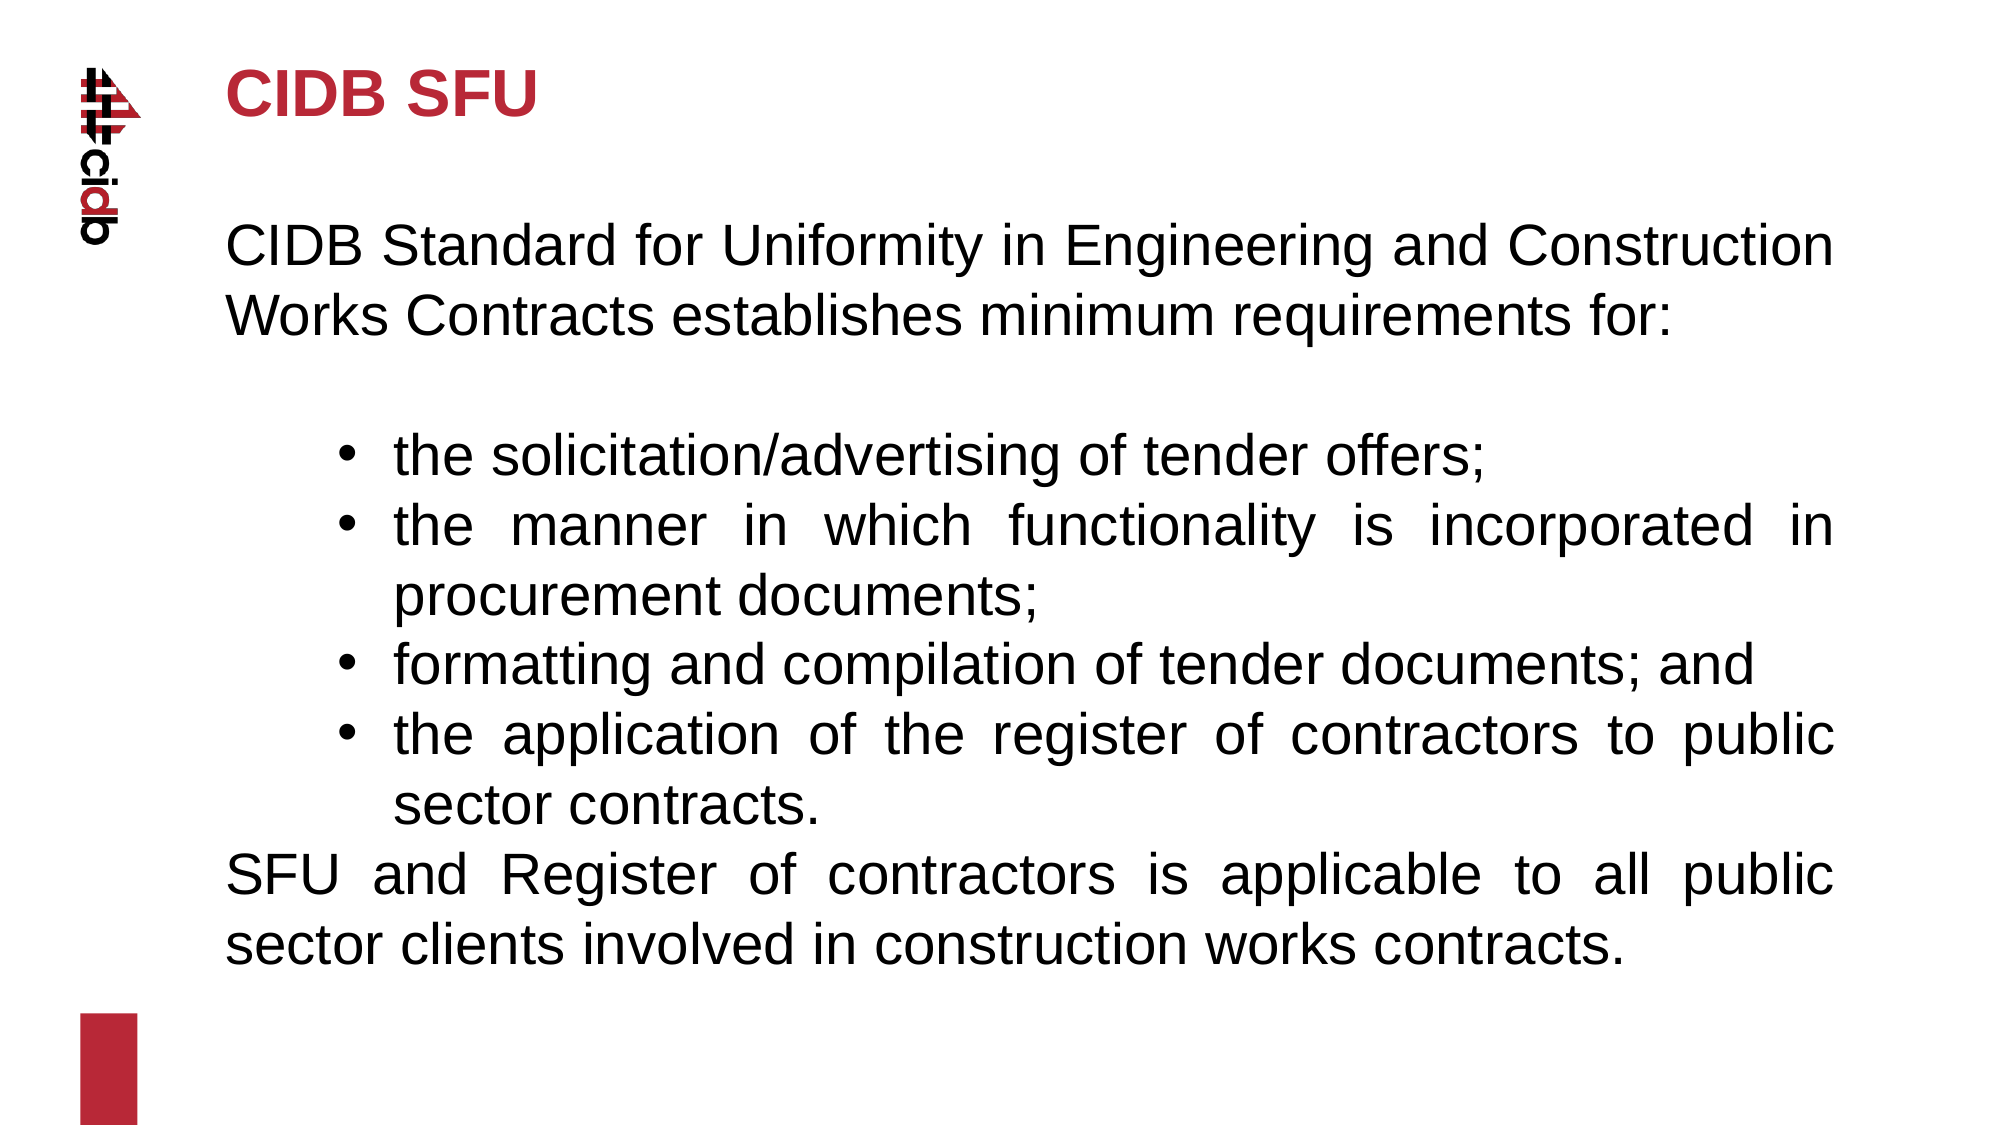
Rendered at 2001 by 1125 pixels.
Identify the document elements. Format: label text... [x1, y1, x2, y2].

title CIDB SFU [225, 49, 1608, 131]
picture [70, 60, 148, 253]
list CIDB Standard for Uniformity in Engineering and Construction Works Contracts establishes minimum requirements for: the solicitation/advertising of tender offers; the manner in which functionality is incorporated in procurement documents; formatting and compilation of tender documents; and the application of the register of contractors to public sector contracts. SFU and Register of contractors is applicable to all public sector clients involved in construction works contracts. [225, 162, 1838, 1076]
